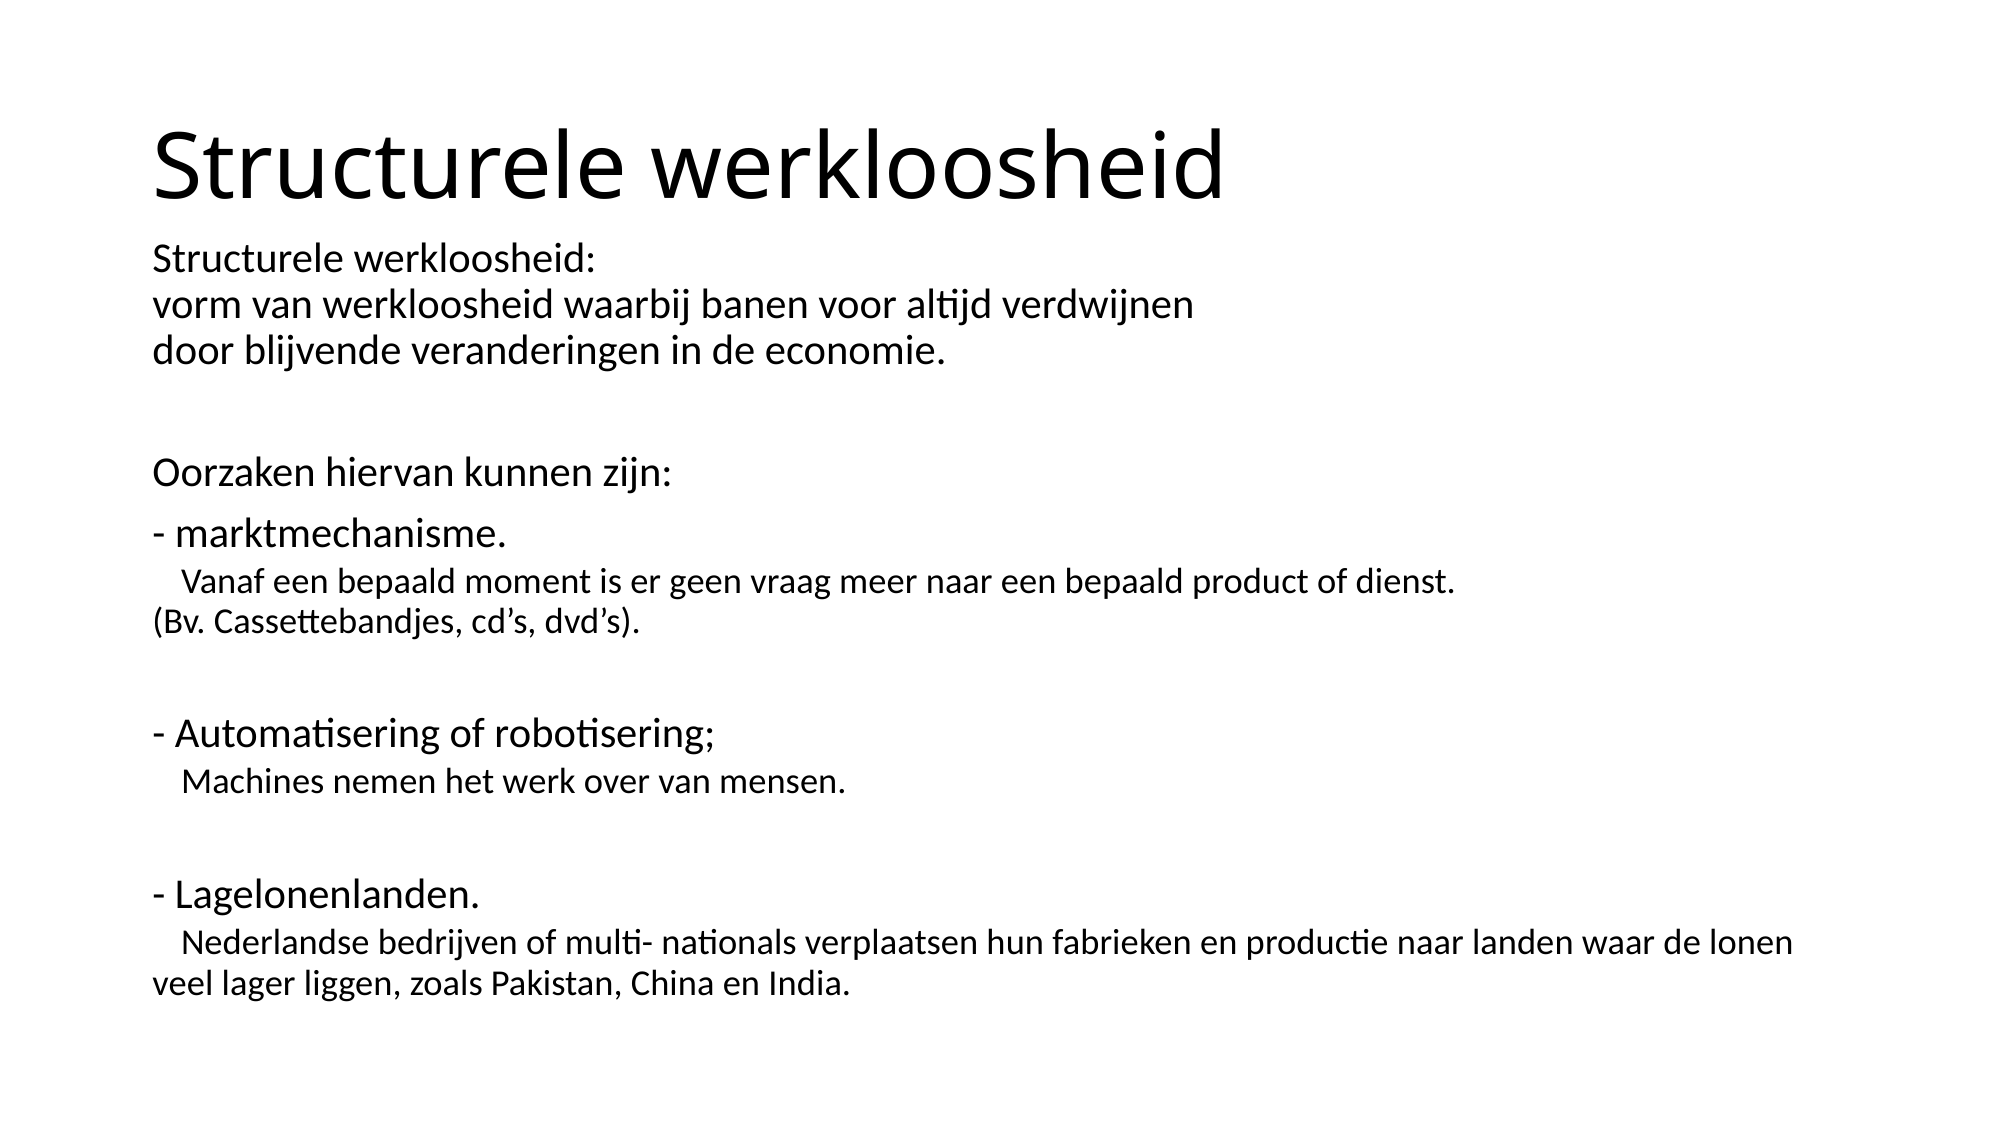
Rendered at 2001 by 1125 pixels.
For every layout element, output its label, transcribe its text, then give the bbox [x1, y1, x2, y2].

list Structurele werkloosheid: vorm van werkloosheid waarbij banen voor altijd verdwijnen door blijvende veranderingen in de economie. Oorzaken hiervan kunnen zijn: - marktmechanisme. Vanaf een bepaald moment is er geen vraag meer naar een bepaald product of dienst. (Bv. Cassettebandjes, cd’s, dvd’s). - Automatisering of robotisering; Machines nemen het werk over van mensen. - Lagelonenlanden. Nederlandse bedrijven of multi- nationals verplaatsen hun fabrieken en productie naar landen waar de lonen veel lager liggen, zoals Pakistan, China en India. [137, 228, 1863, 1014]
title Structurele werkloosheid [137, 59, 1863, 228]
